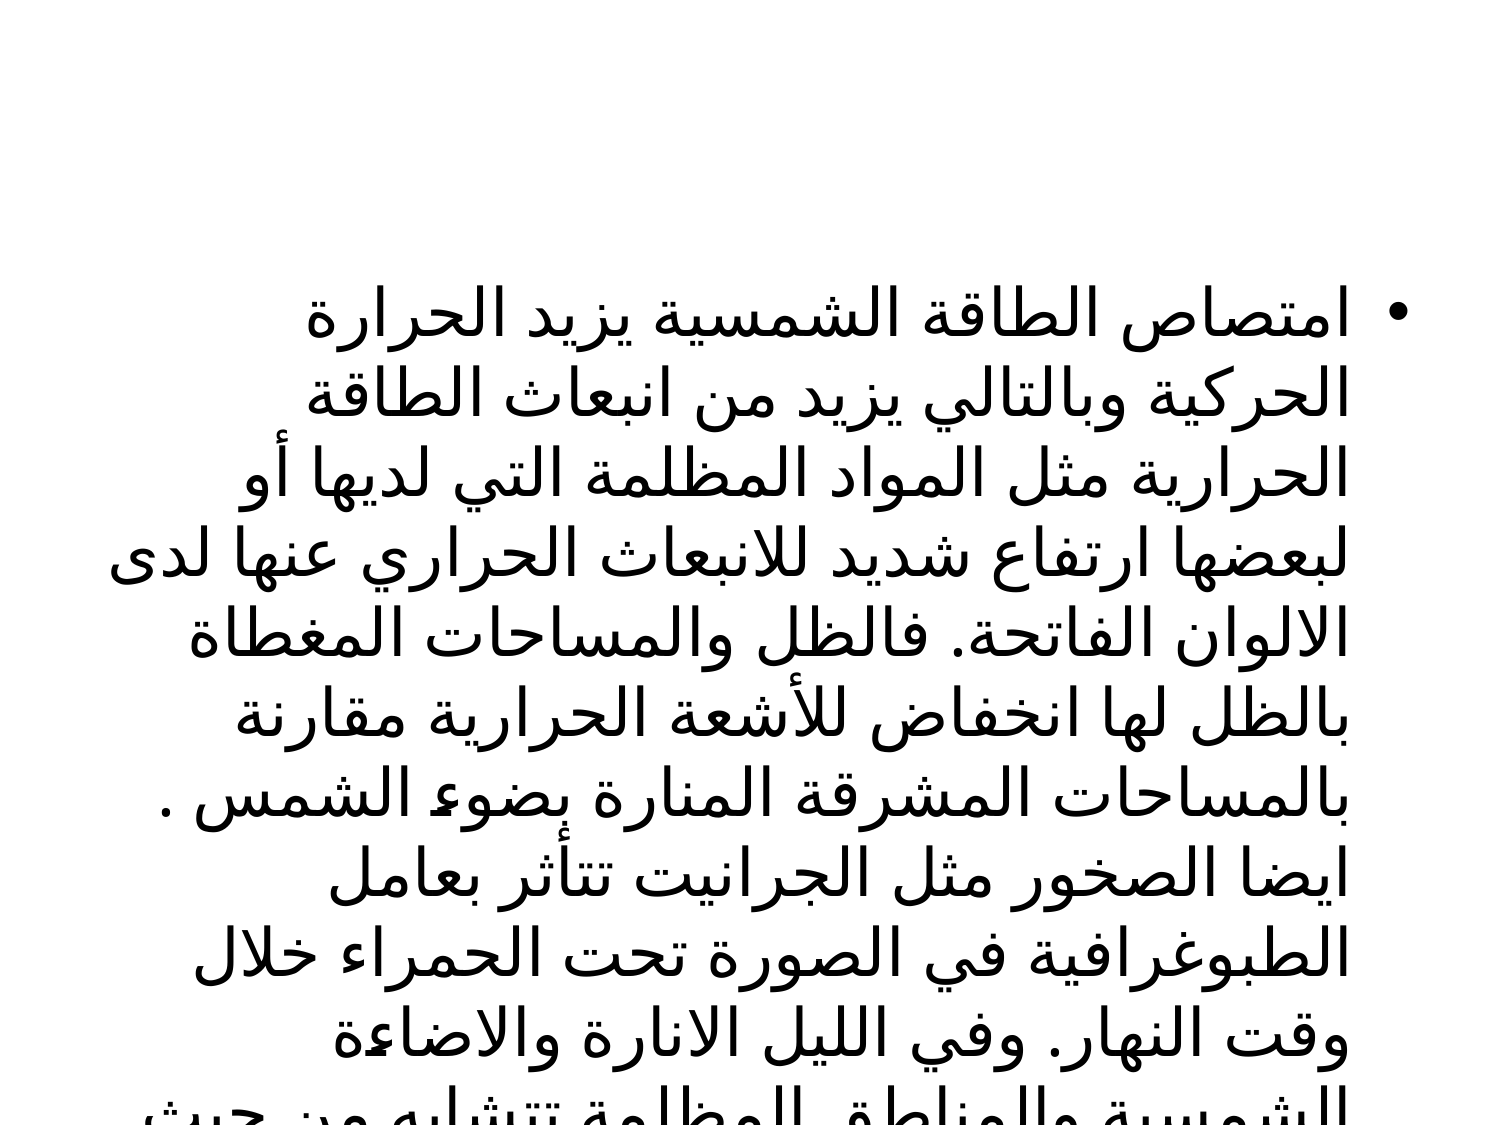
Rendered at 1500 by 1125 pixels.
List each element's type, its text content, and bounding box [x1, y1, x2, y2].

list امتصاص الطاقة الشمسية يزيد الحرارة الحركية وبالتالي يزيد من انبعاث الطاقة الحرارية مثل المواد المظلمة التي لديها أو لبعضها ارتفاع شديد للانبعاث الحراري عنها لدى الالوان الفاتحة. فالظل والمساحات المغطاة بالظل لها انخفاض للأشعة الحرارية مقارنة بالمساحات المشرقة المنارة بضوء الشمس . ايضا الصخور مثل الجرانيت تتأثر بعامل الطبوغرافية في الصورة تحت الحمراء خلال وقت النهار. وفي الليل الانارة والاضاءة الشمسية والمناطق المظلمة تتشابه من حيث الحرارة مثلها في ذلك مثل الظل. [75, 262, 1425, 1005]
